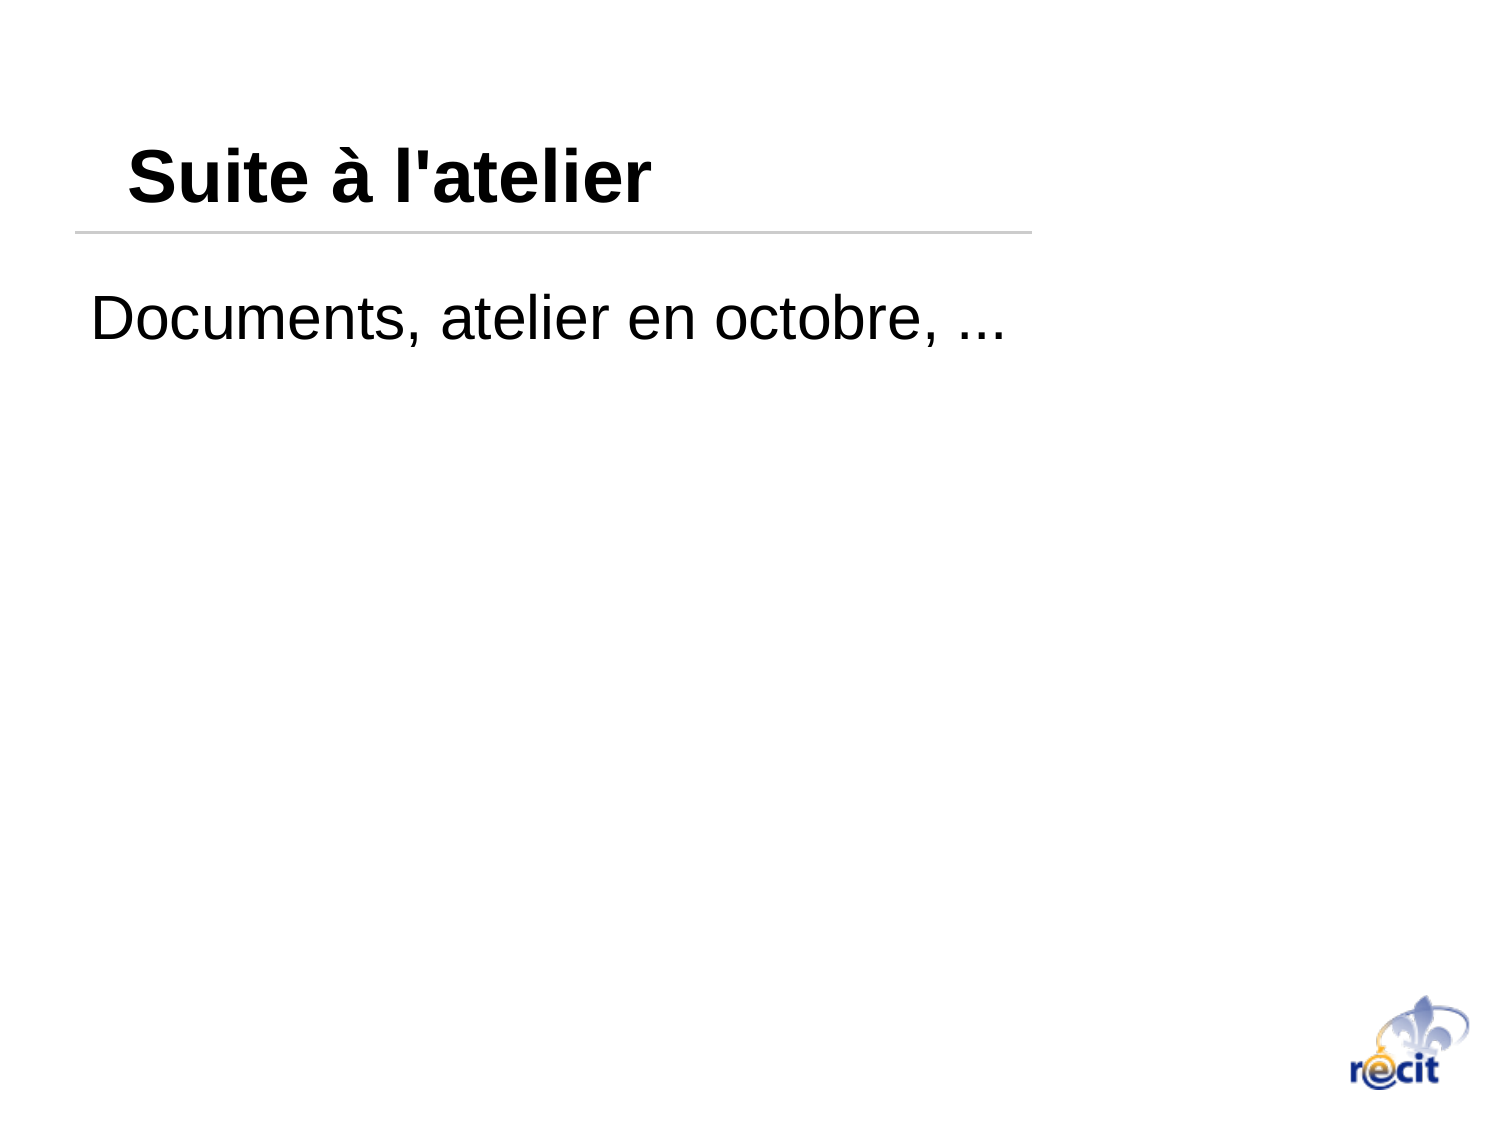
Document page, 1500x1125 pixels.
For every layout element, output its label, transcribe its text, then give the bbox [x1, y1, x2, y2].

text_box [1350, 995, 1470, 1090]
title Suite à l'atelier [75, 45, 1425, 233]
list Documents, atelier en octobre, ... [75, 262, 1425, 1078]
